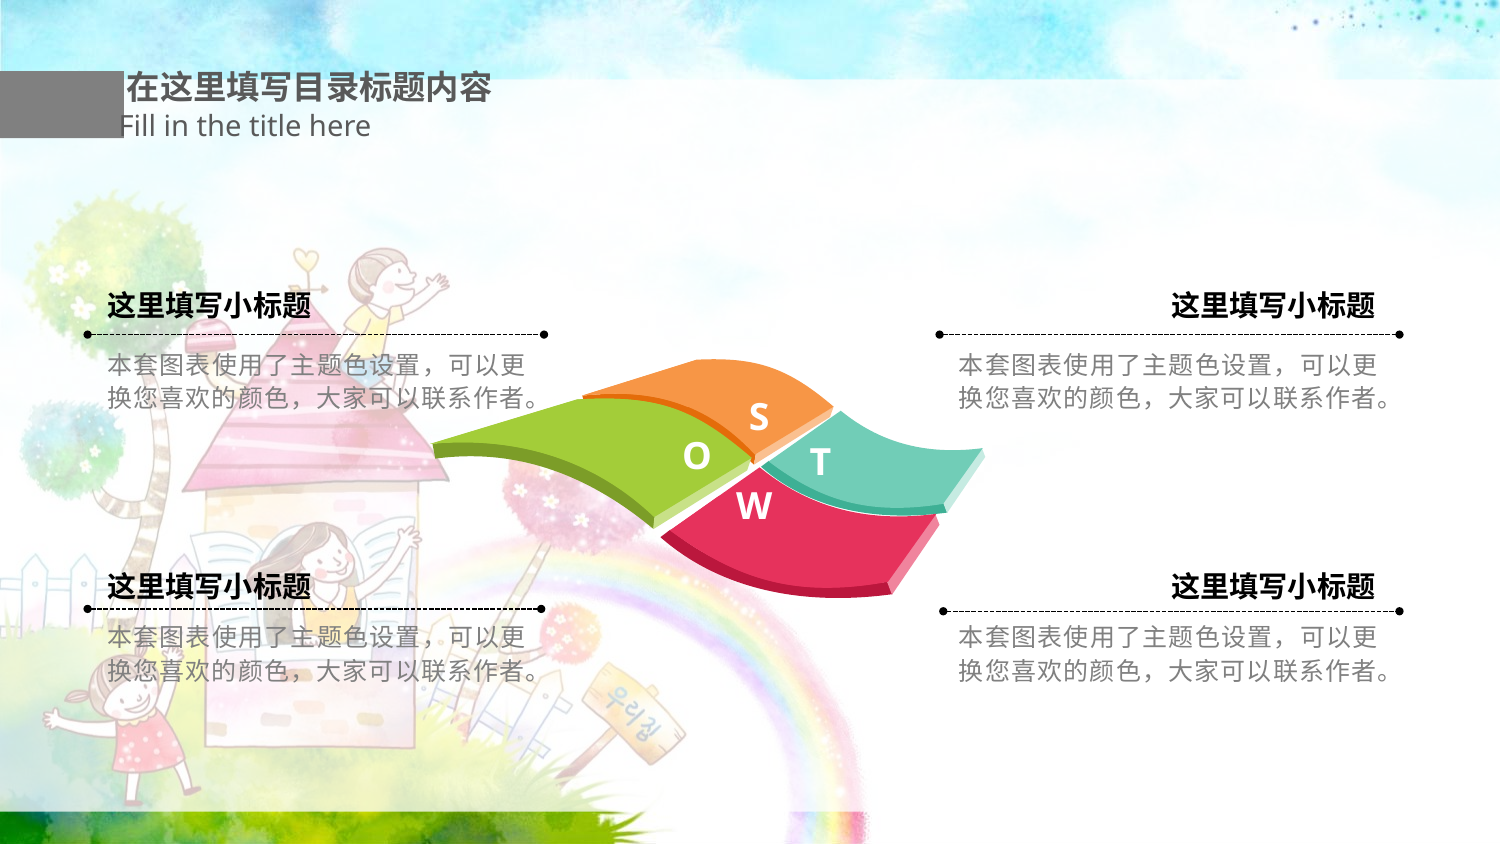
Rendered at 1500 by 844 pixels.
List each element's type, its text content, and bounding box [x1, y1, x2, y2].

picture [0, 0, 1500, 79]
text_box 在这里填写目录标题内容 [112, 59, 538, 114]
text_box 这里填写小标题 [92, 280, 336, 330]
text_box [765, 410, 986, 527]
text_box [429, 398, 752, 530]
picture [0, 812, 1500, 844]
text_box 本套图表使用了主题色设置，可以更换您喜欢的颜色，大家可以联系作者。 [92, 345, 542, 421]
text_box 这里填写小标题 [1156, 560, 1400, 610]
text_box [0, 70, 112, 139]
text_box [666, 466, 940, 611]
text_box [581, 358, 834, 422]
text_box 本套图表使用了主题色设置，可以更换您喜欢的颜色，大家可以联系作者。 [944, 623, 1393, 693]
text_box 本套图表使用了主题色设置，可以更换您喜欢的颜色，大家可以联系作者。 [92, 617, 542, 693]
text_box 这里填写小标题 [92, 560, 336, 608]
text_box 这里填写小标题 [1156, 280, 1400, 330]
text_box 本套图表使用了主题色设置，可以更换您喜欢的颜色，大家可以联系作者。 [944, 346, 1393, 421]
text_box Fill in the title here [103, 99, 387, 150]
